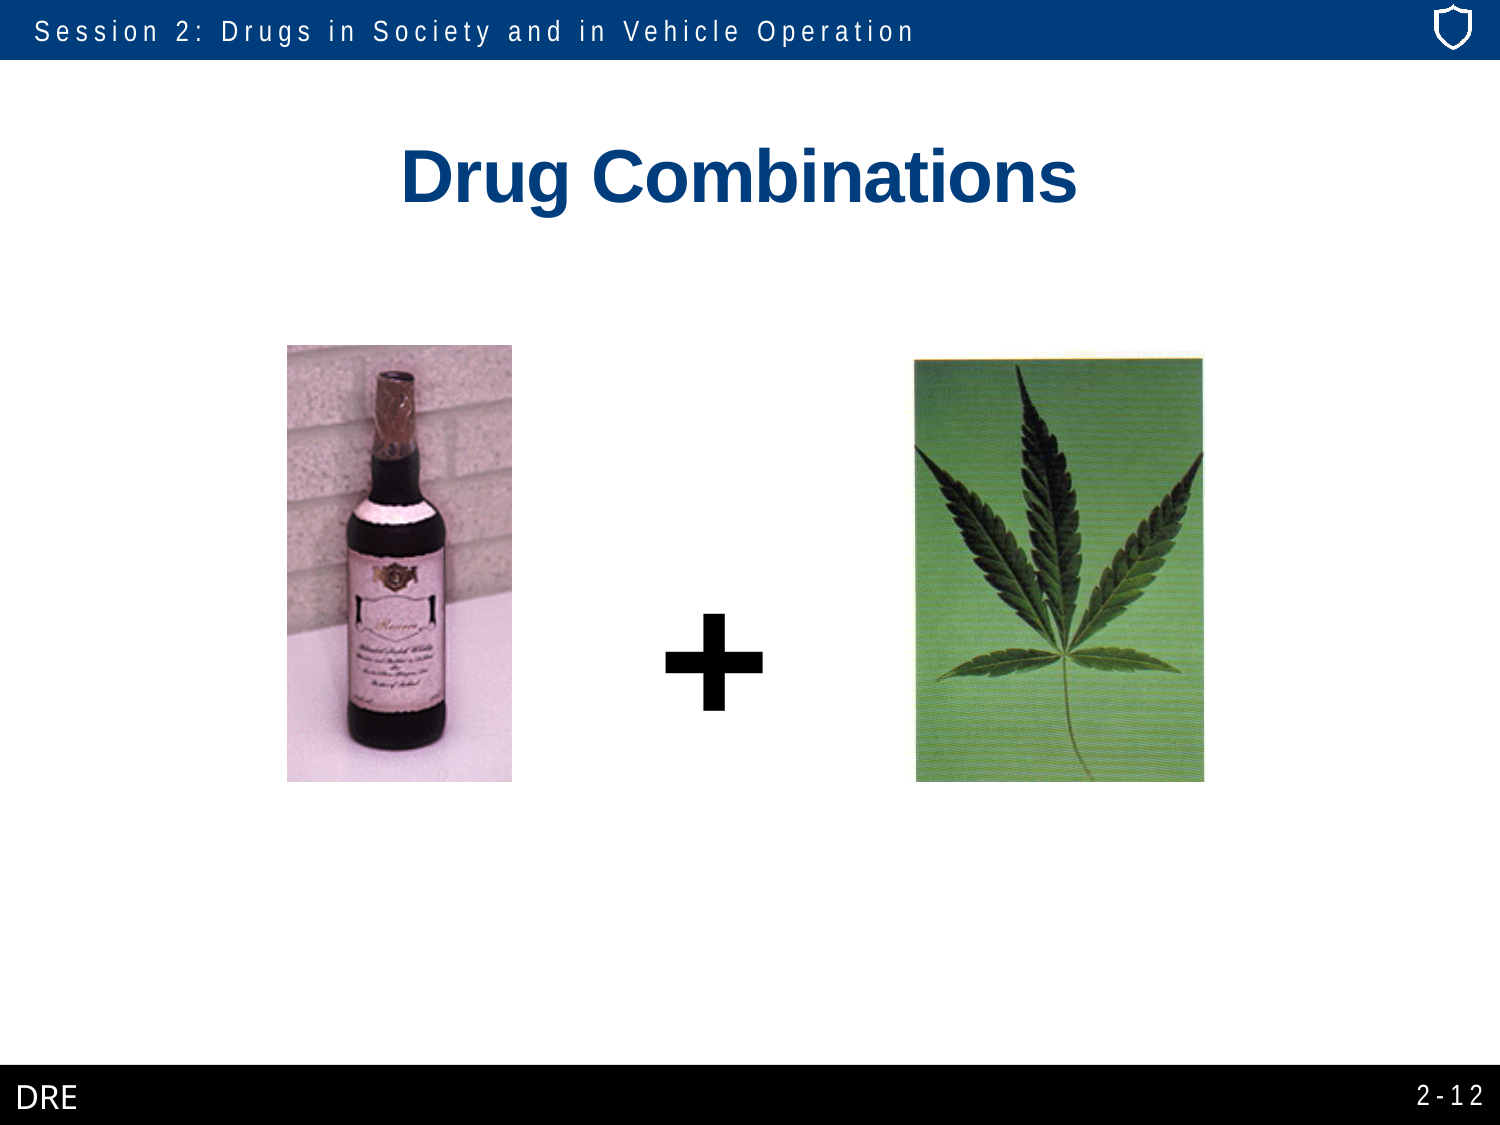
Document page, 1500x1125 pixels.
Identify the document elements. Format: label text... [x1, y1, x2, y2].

title Drug Combinations [75, 75, 1425, 225]
text_box + [642, 525, 788, 781]
picture [1434, 4, 1472, 50]
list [904, 351, 1206, 783]
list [286, 344, 512, 783]
slide_number 2-12 [1218, 1063, 1499, 1124]
